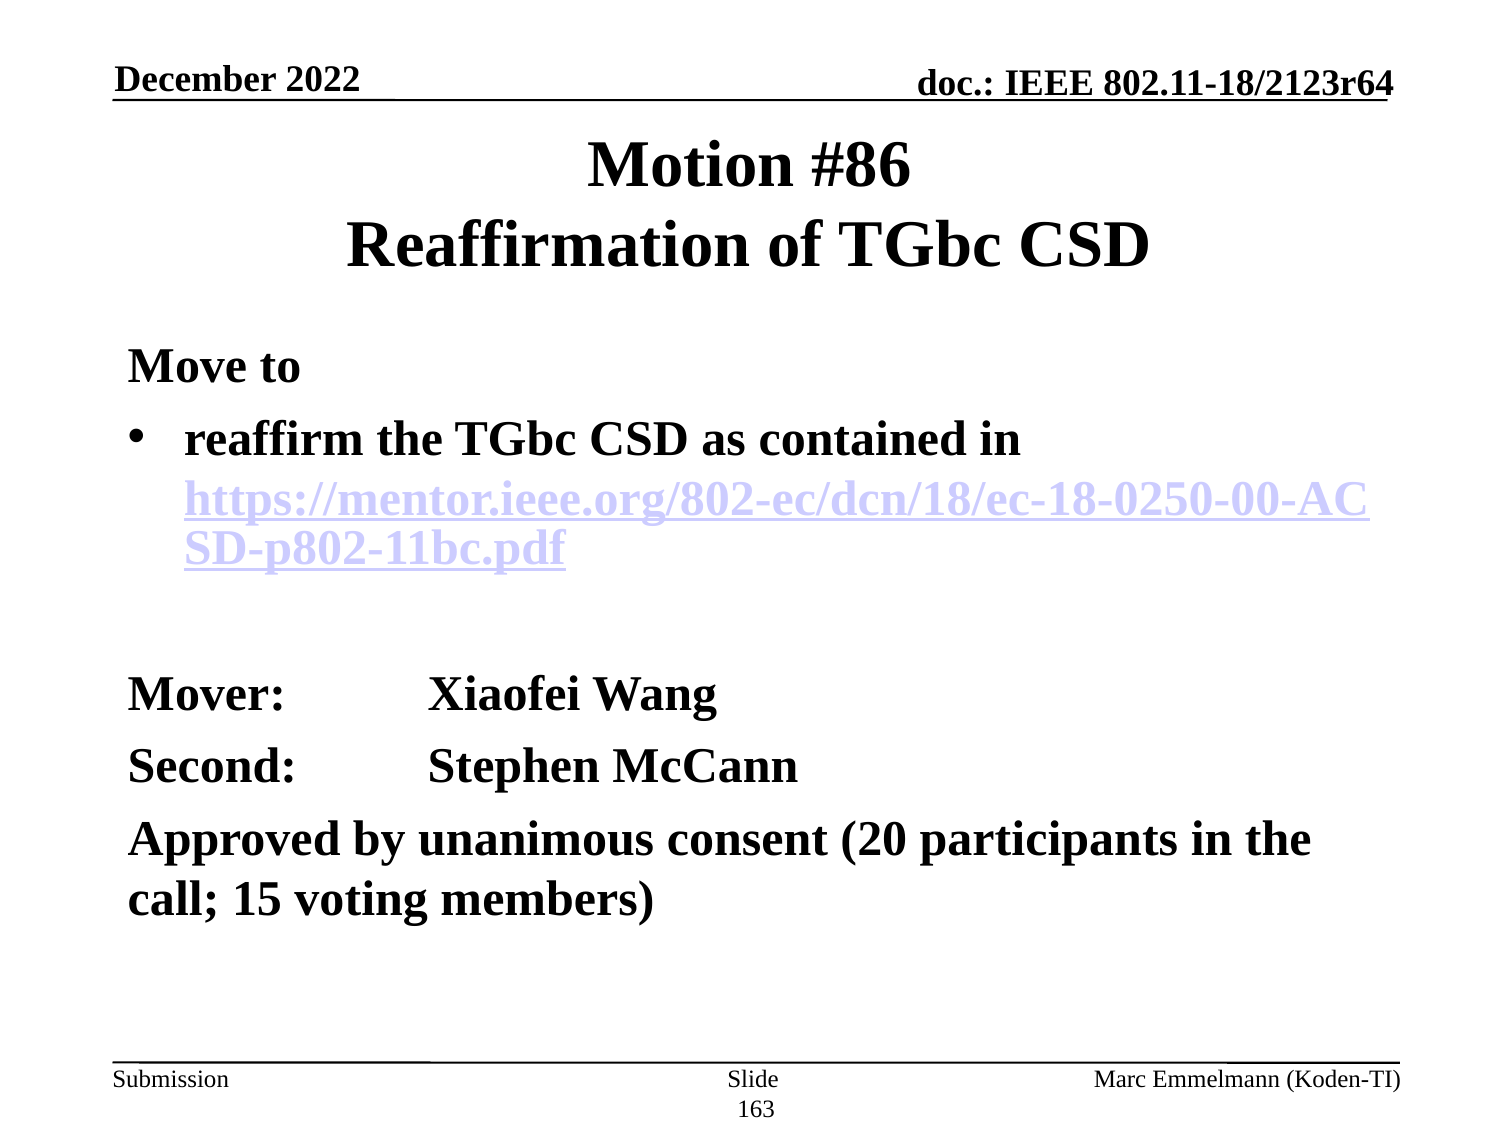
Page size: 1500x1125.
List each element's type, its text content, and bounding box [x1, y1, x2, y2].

list Move to reaffirm the TGbc CSD as contained in https://mentor.ieee.org/802-ec/dcn/18/ec-18-0250-00-ACSD-p802-11bc.pdf Mover: Xiaofei Wang Second: Stephen McCann Approved by unanimous consent (20 participants in the call; 15 voting members) [112, 324, 1388, 1000]
slide_number Slide 163 [712, 1061, 800, 1123]
footer Marc Emmelmann (Koden-TI) [878, 1061, 1402, 1093]
title Motion #86 Reaffirmation of TGbc CSD [112, 112, 1388, 288]
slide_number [114, 54, 423, 100]
